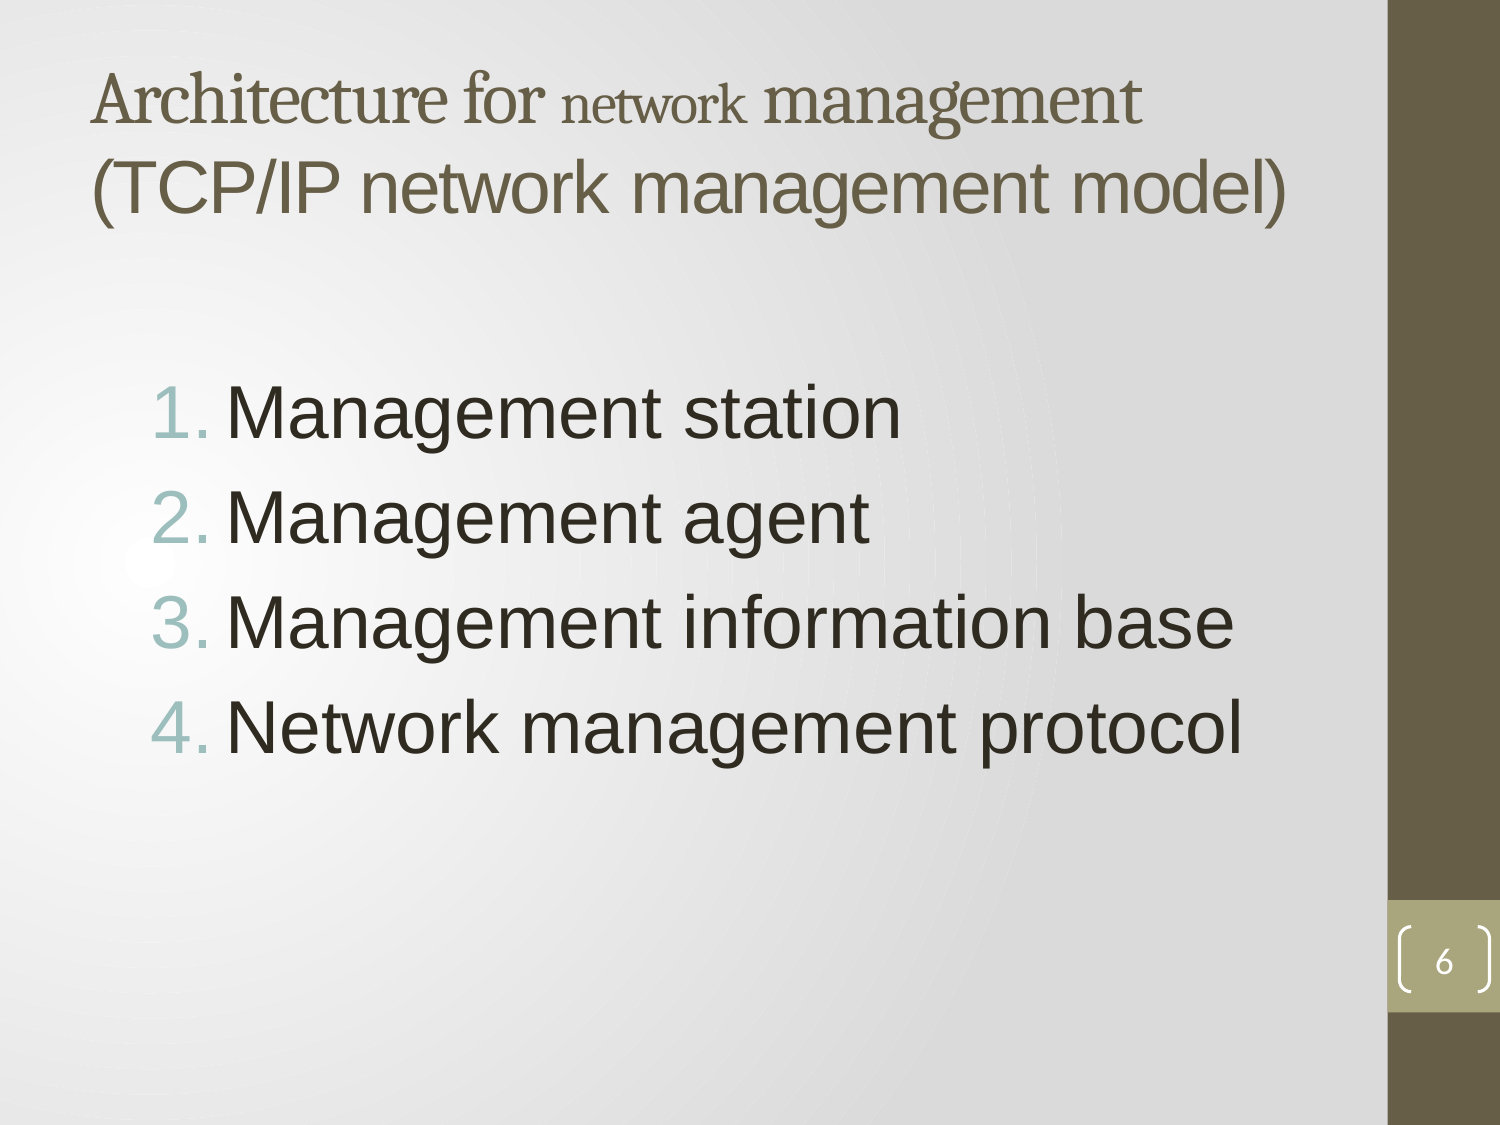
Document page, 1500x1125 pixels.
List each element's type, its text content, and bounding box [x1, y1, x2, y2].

title Architecture for network management (TCP/IP network management model) [75, 45, 1325, 233]
list Management station Management agent Management information base Network management protocol [60, 241, 1311, 1029]
slide_number 6 [1397, 925, 1492, 994]
